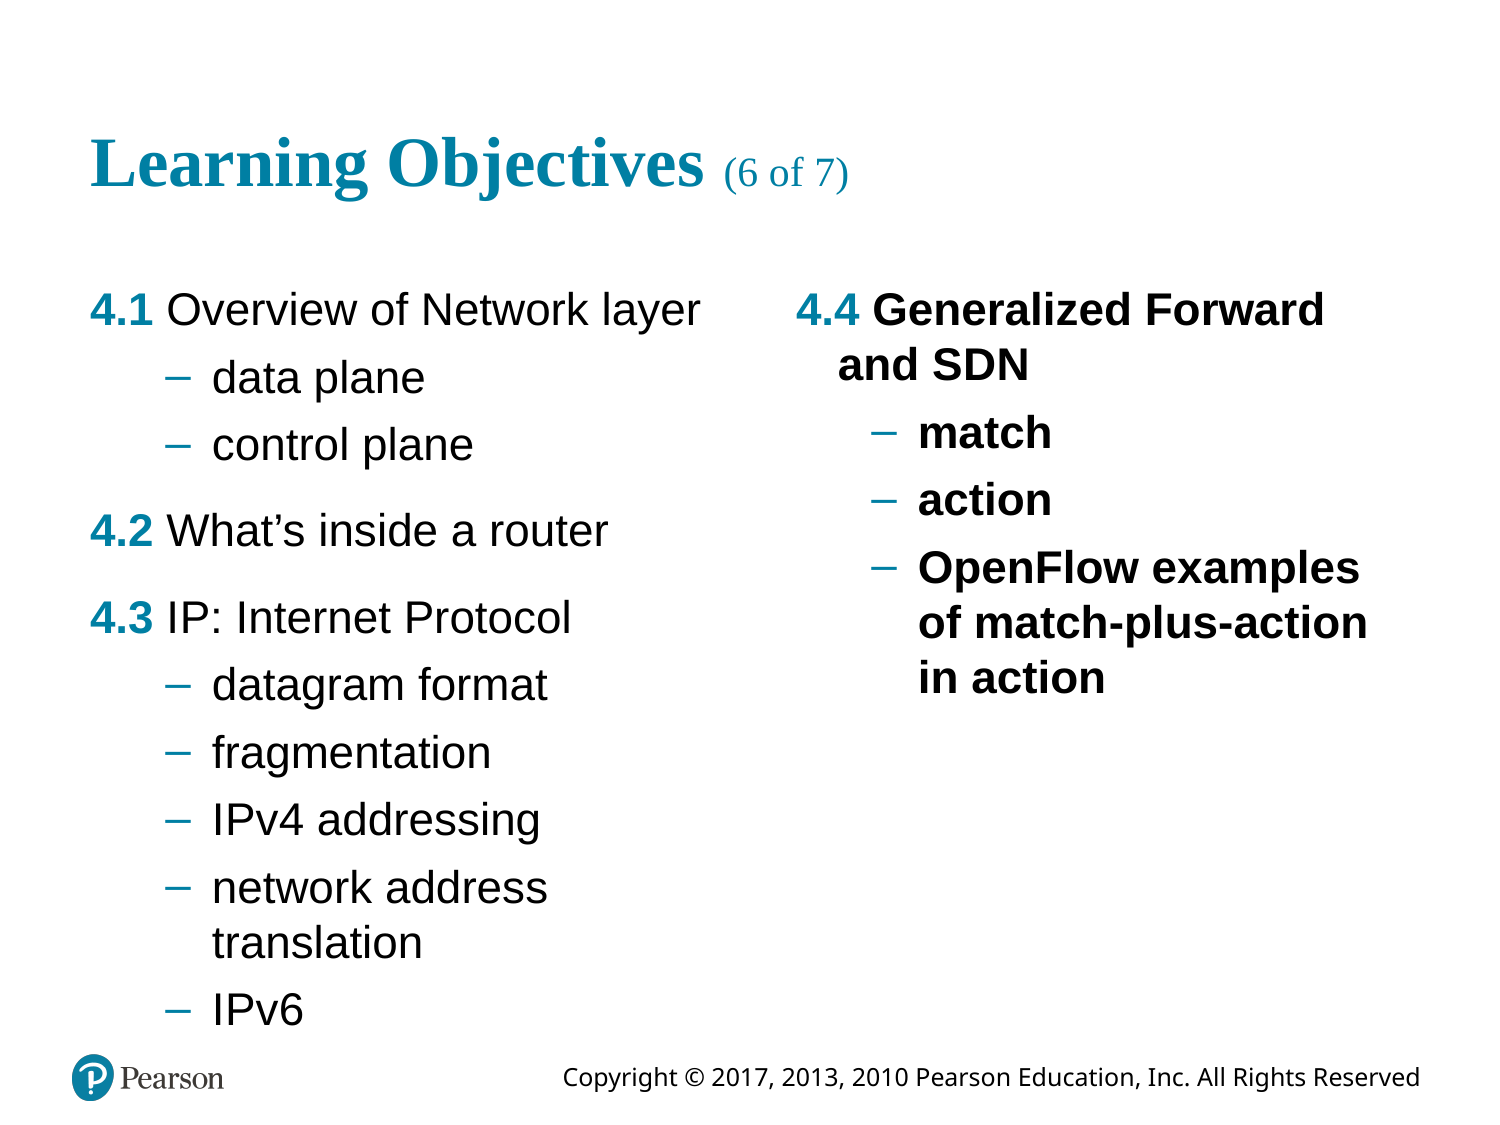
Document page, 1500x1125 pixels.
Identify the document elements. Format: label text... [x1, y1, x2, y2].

picture [80, 1063, 106, 1088]
picture [72, 1054, 88, 1070]
list 4.1 Overview of Network layer data plane control plane 4.2 What’s inside a router 4.3 I P: Internet Protocol datagram format fragmentation I Pv4 addressing network address translation I Pv6 [75, 264, 731, 1031]
picture [72, 1087, 83, 1101]
list 4.4 Generalized Forward and S D N match action OpenFlow examples of match-plus-action in action [780, 264, 1400, 968]
picture [98, 1054, 224, 1101]
title Learning Objectives (6 of 7) [75, 35, 1425, 216]
